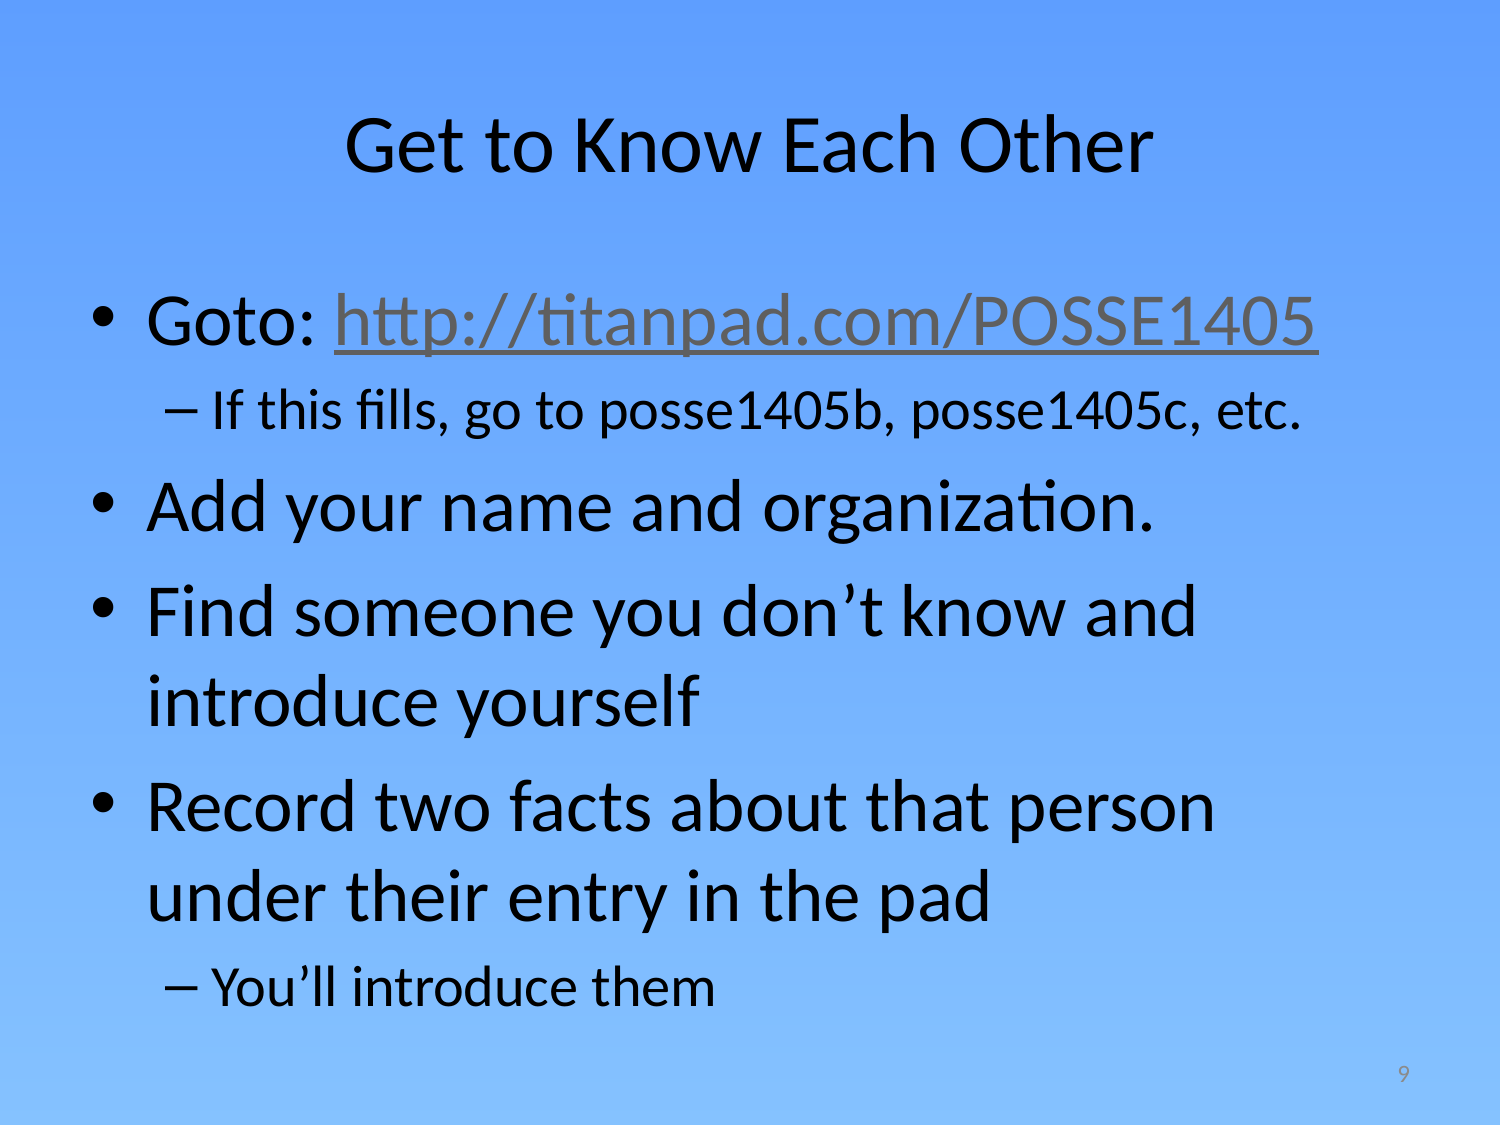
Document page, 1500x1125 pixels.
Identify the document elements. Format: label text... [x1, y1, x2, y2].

slide_number 9 [1074, 1042, 1425, 1103]
list Goto: http://titanpad.com/POSSE1405 If this fills, go to posse1405b, posse1405c, etc. Add your name and organization. Find someone you don’t know and introduce yourself Record two facts about that person under their entry in the pad You’ll introduce them [74, 262, 1426, 1006]
title Get to Know Each Other [74, 44, 1426, 233]
